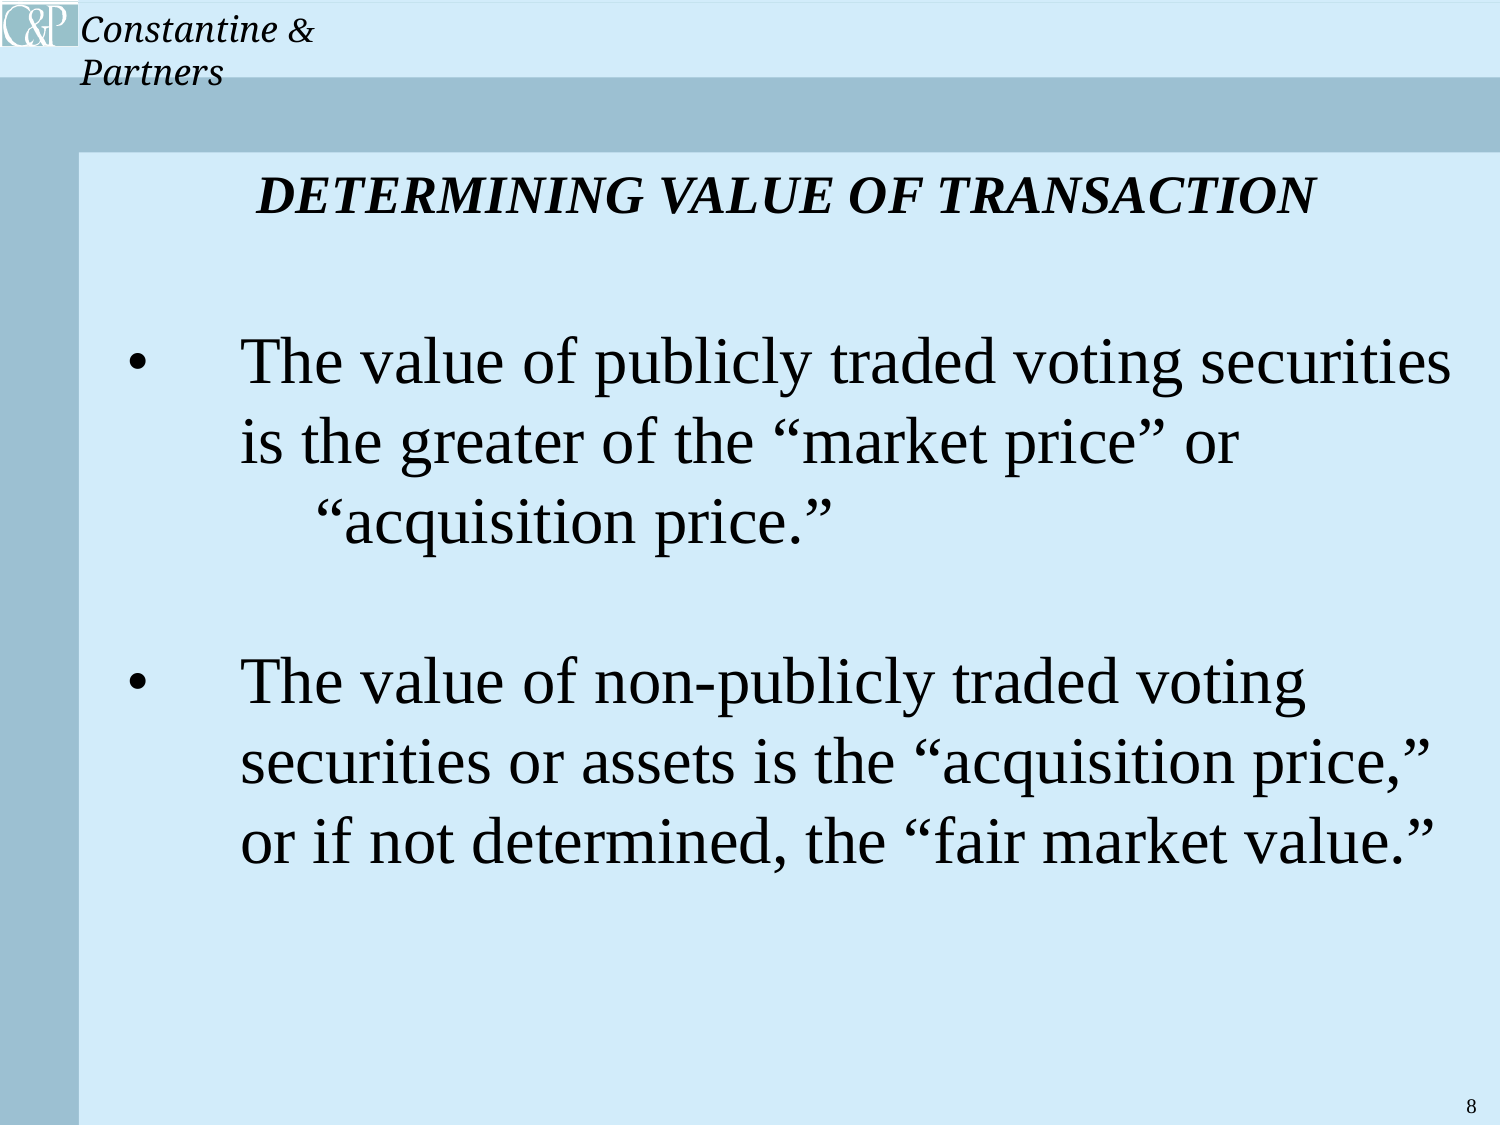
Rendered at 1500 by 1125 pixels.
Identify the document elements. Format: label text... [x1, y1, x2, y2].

text_box DETERMINING VALUE OF TRANSACTION [87, 152, 1488, 232]
text_box • The value of publicly traded voting securities is the greater of the “market price” or “acquisition price.” • The value of non-publicly traded voting securities or assets is the “acquisition price,” or if not determined, the “fair market value.” [74, 309, 1475, 965]
